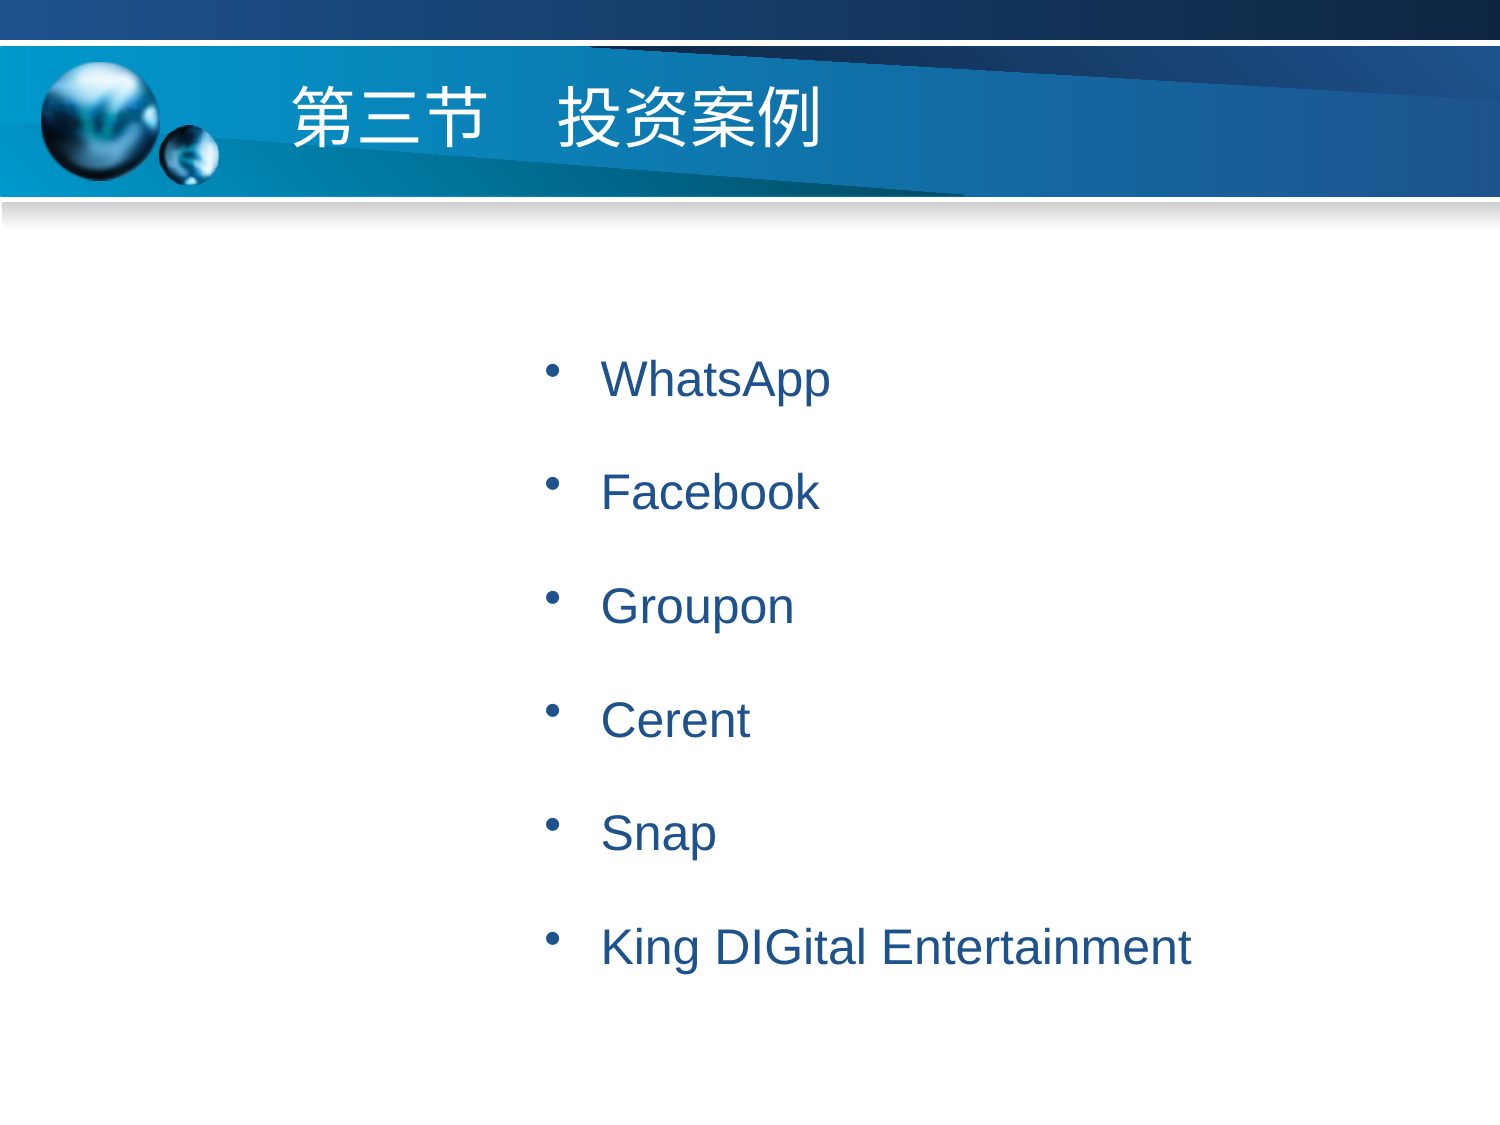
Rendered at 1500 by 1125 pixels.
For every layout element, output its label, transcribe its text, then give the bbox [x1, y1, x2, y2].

text_box Facebook [529, 452, 971, 528]
picture [160, 126, 218, 184]
title 第三节 投资案例 [274, 44, 1363, 188]
text_box King DIGital Entertainment [529, 907, 1336, 982]
picture [42, 63, 159, 180]
text_box Cerent [529, 679, 971, 755]
text_box Groupon [529, 566, 971, 641]
text_box Snap [529, 793, 971, 869]
text_box WhatsApp [529, 338, 971, 414]
